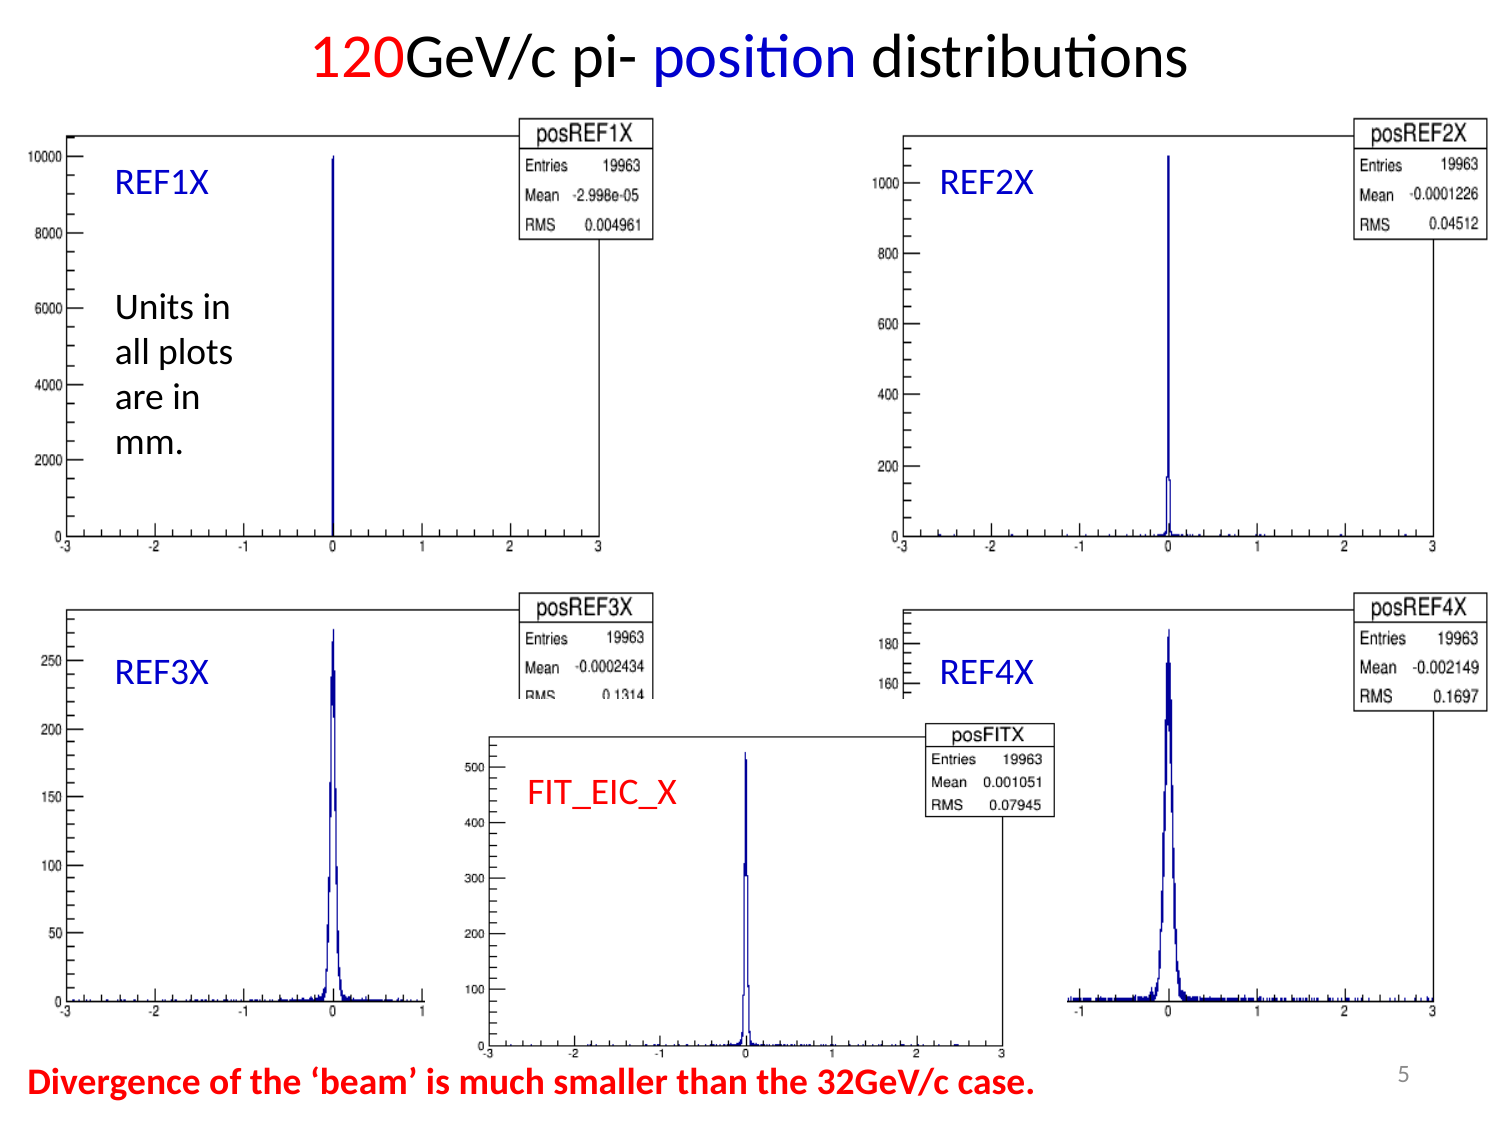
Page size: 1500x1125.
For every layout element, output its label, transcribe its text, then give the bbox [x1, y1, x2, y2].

slide_number 5 [1074, 1060, 1425, 1103]
text_box Divergence of the ‘beam’ is much smaller than the 32GeV/c case. [12, 1060, 1163, 1110]
title 120GeV/c pi- position distributions [75, 0, 1425, 105]
picture [0, 87, 1500, 1084]
